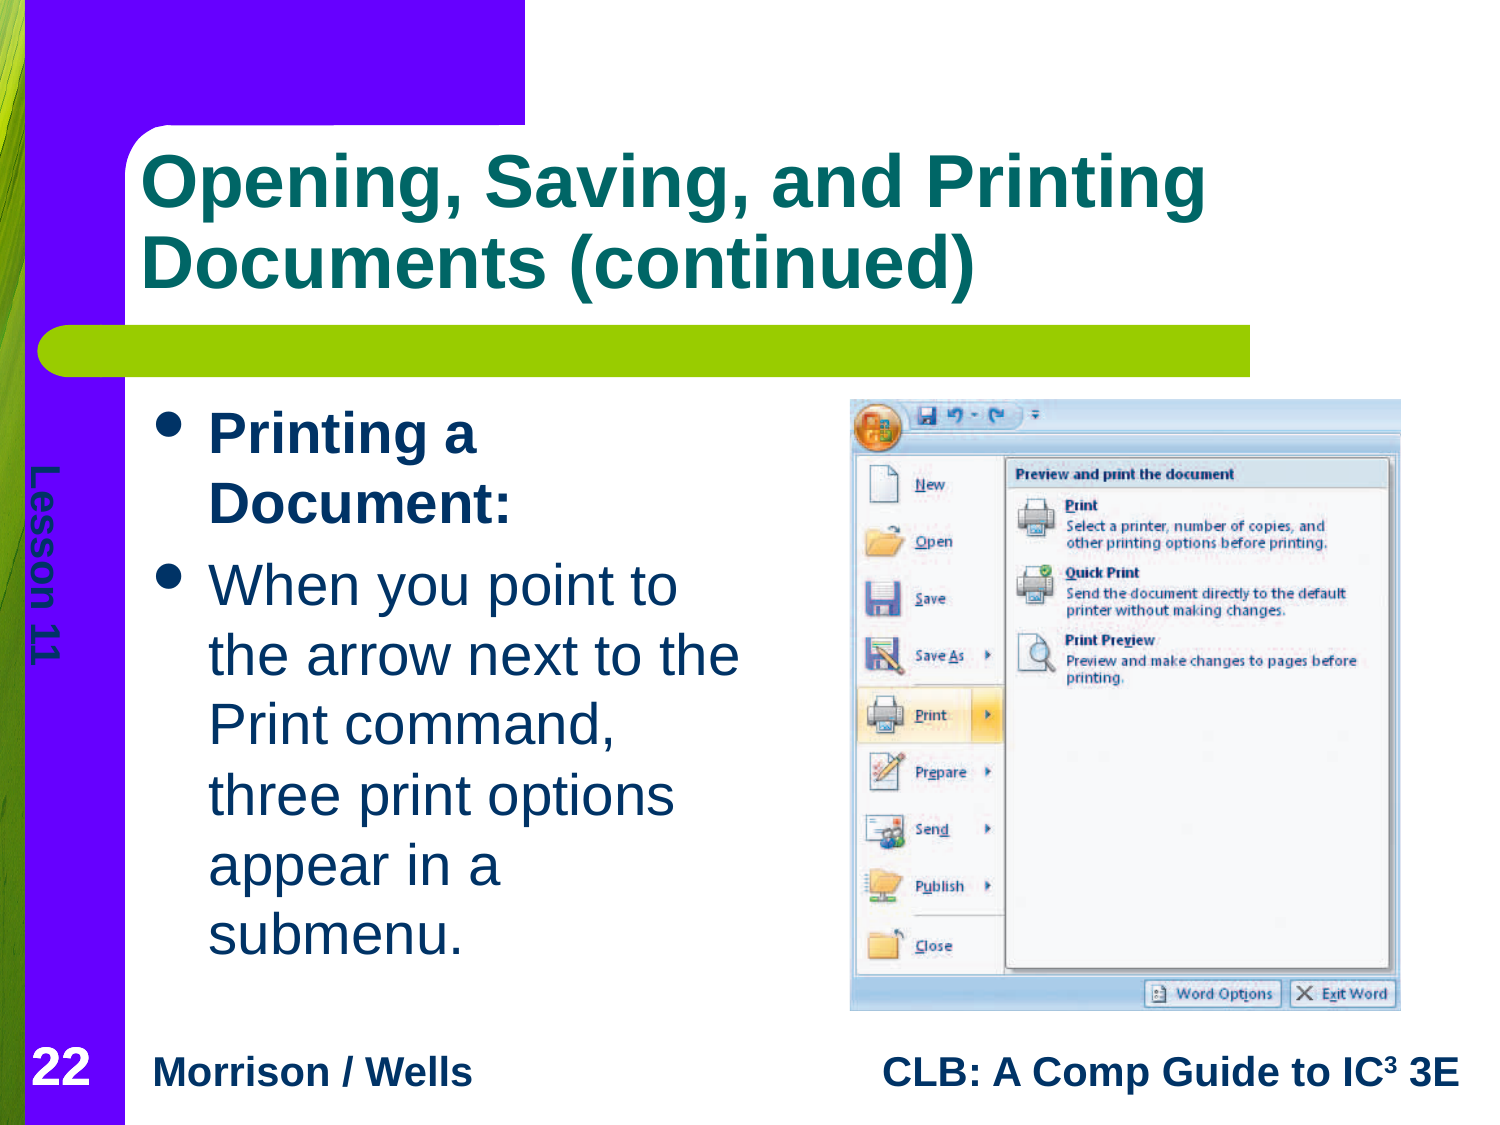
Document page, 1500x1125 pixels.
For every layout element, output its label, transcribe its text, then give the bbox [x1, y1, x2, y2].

picture [0, 0, 25, 1125]
list Printing a Document: When you point to the arrow next to the Print command, three print options appear in a submenu. [137, 387, 776, 999]
picture [849, 399, 1402, 1011]
title Opening, Saving, and Printing Documents (continued) [124, 124, 1463, 313]
text_box 22 [13, 1023, 111, 1105]
